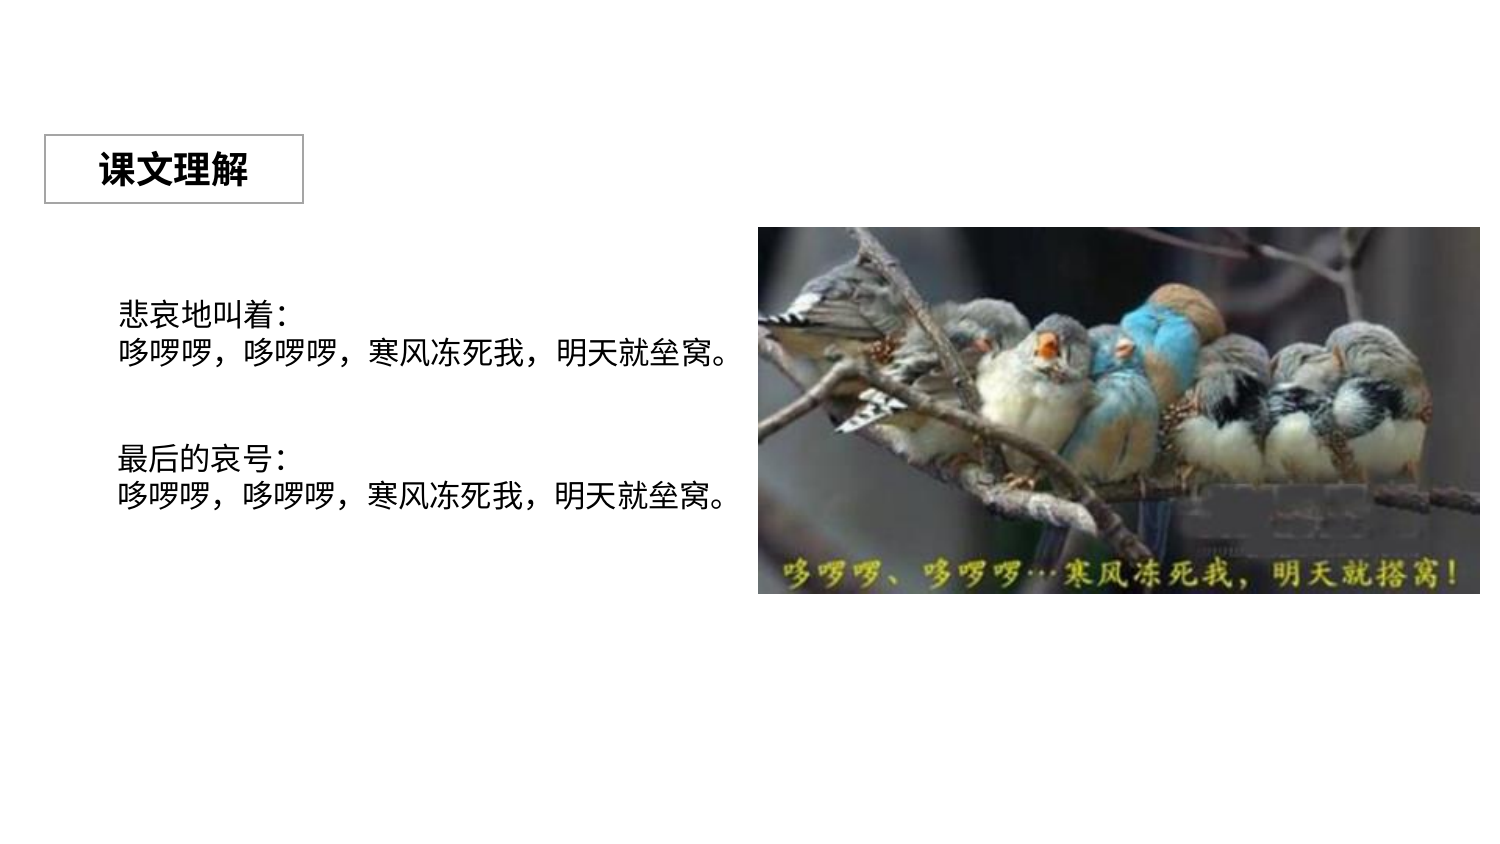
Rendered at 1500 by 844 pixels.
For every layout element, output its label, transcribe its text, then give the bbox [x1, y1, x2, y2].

text_box 课文理解 [44, 134, 304, 204]
text_box 悲哀地叫着： 哆啰啰，哆啰啰，寒风冻死我，明天就垒窝。 [107, 289, 755, 377]
picture [757, 227, 1480, 594]
text_box 最后的哀号： 哆啰啰，哆啰啰，寒风冻死我，明天就垒窝。 [105, 433, 754, 520]
